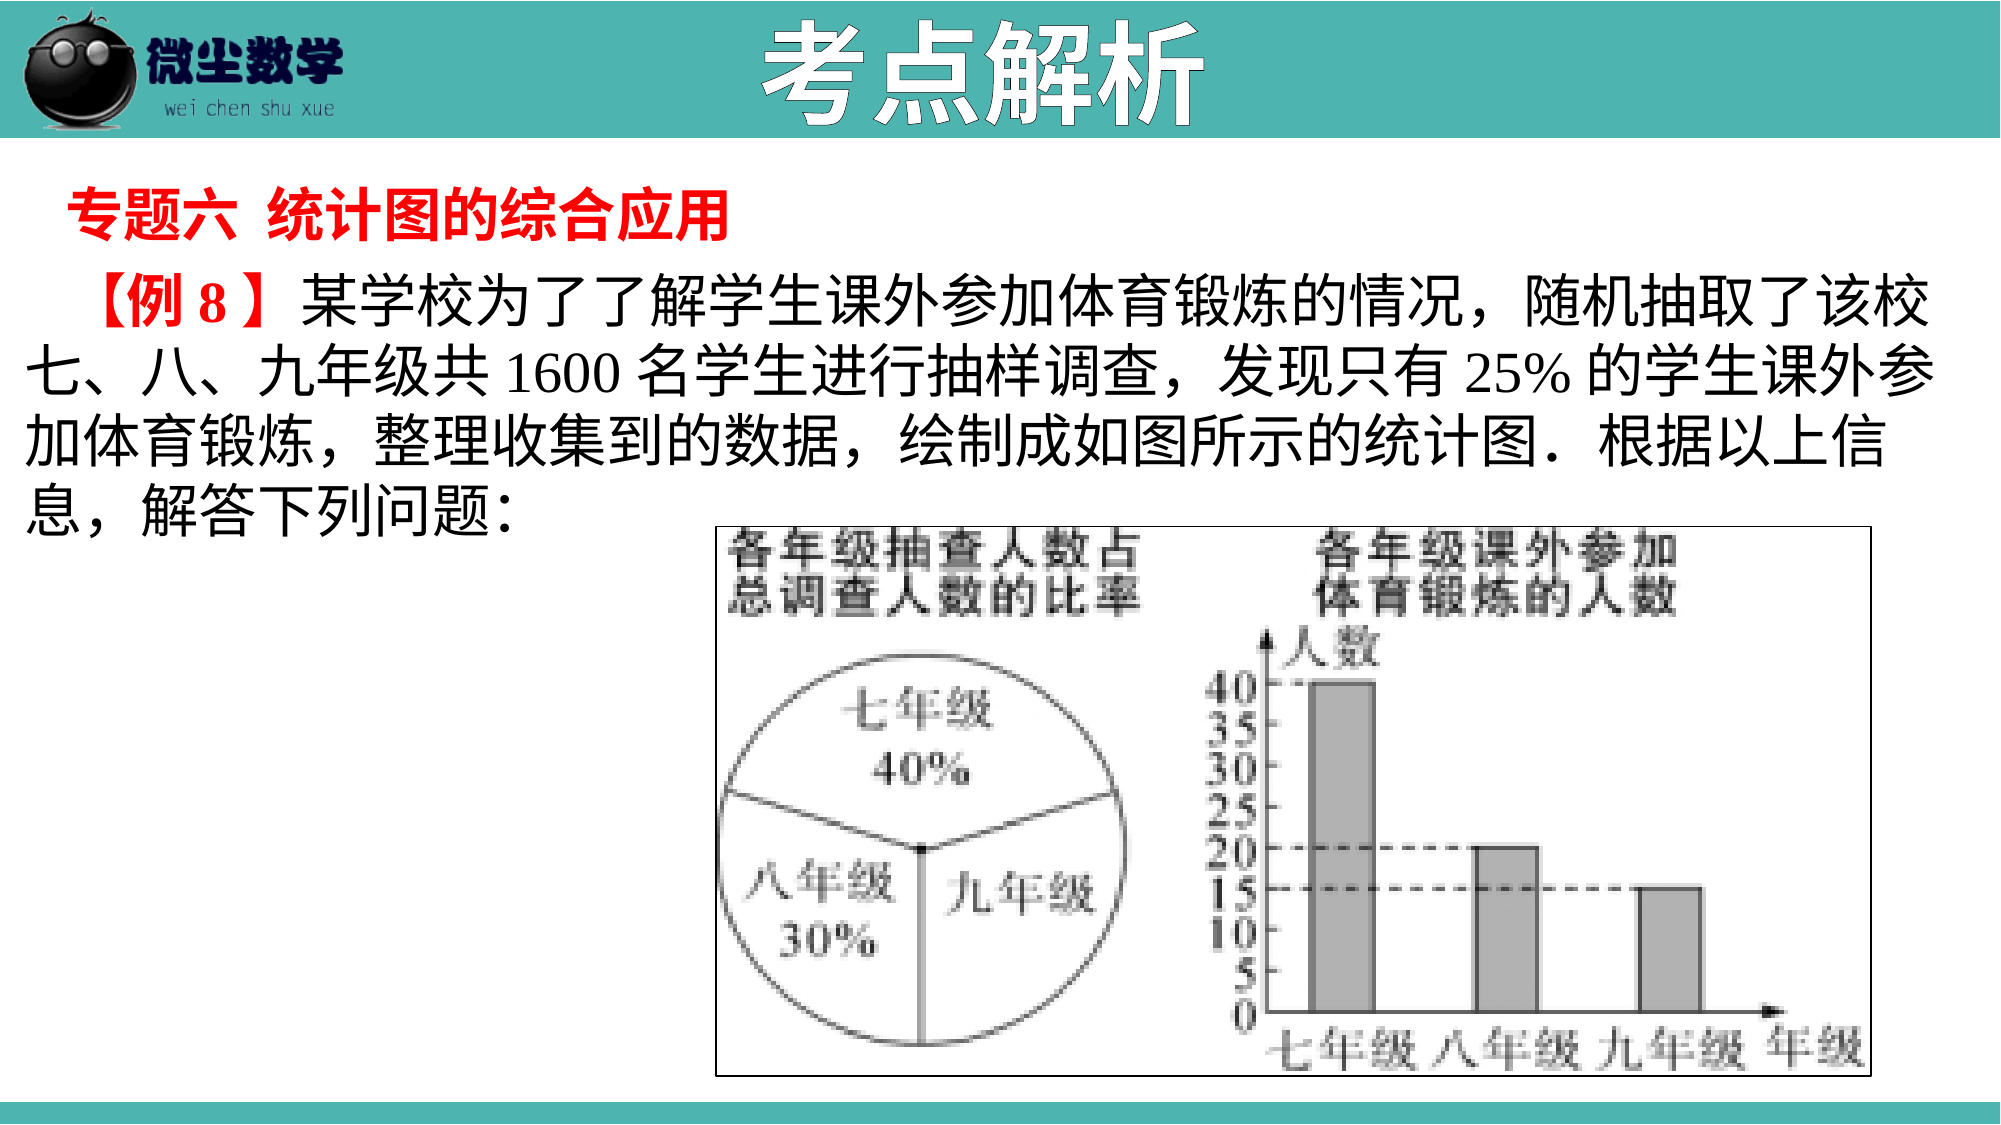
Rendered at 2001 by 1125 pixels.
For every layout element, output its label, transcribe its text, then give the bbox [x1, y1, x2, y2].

text_box 考点解析 [742, 0, 1223, 146]
picture [0, 1, 2001, 1124]
text_box 【例8】某学校为了了解学生课外参加体育锻炼的情况，随机抽取了该校七、八、九年级共1600名学生进行抽样调查，发现只有25%的学生课外参加体育锻炼，整理收集到的数据，绘制成如图所示的统计图．根据以上信息，解答下列问题： [9, 256, 2000, 552]
text_box 专题六 统计图的综合应用 [43, 170, 755, 256]
